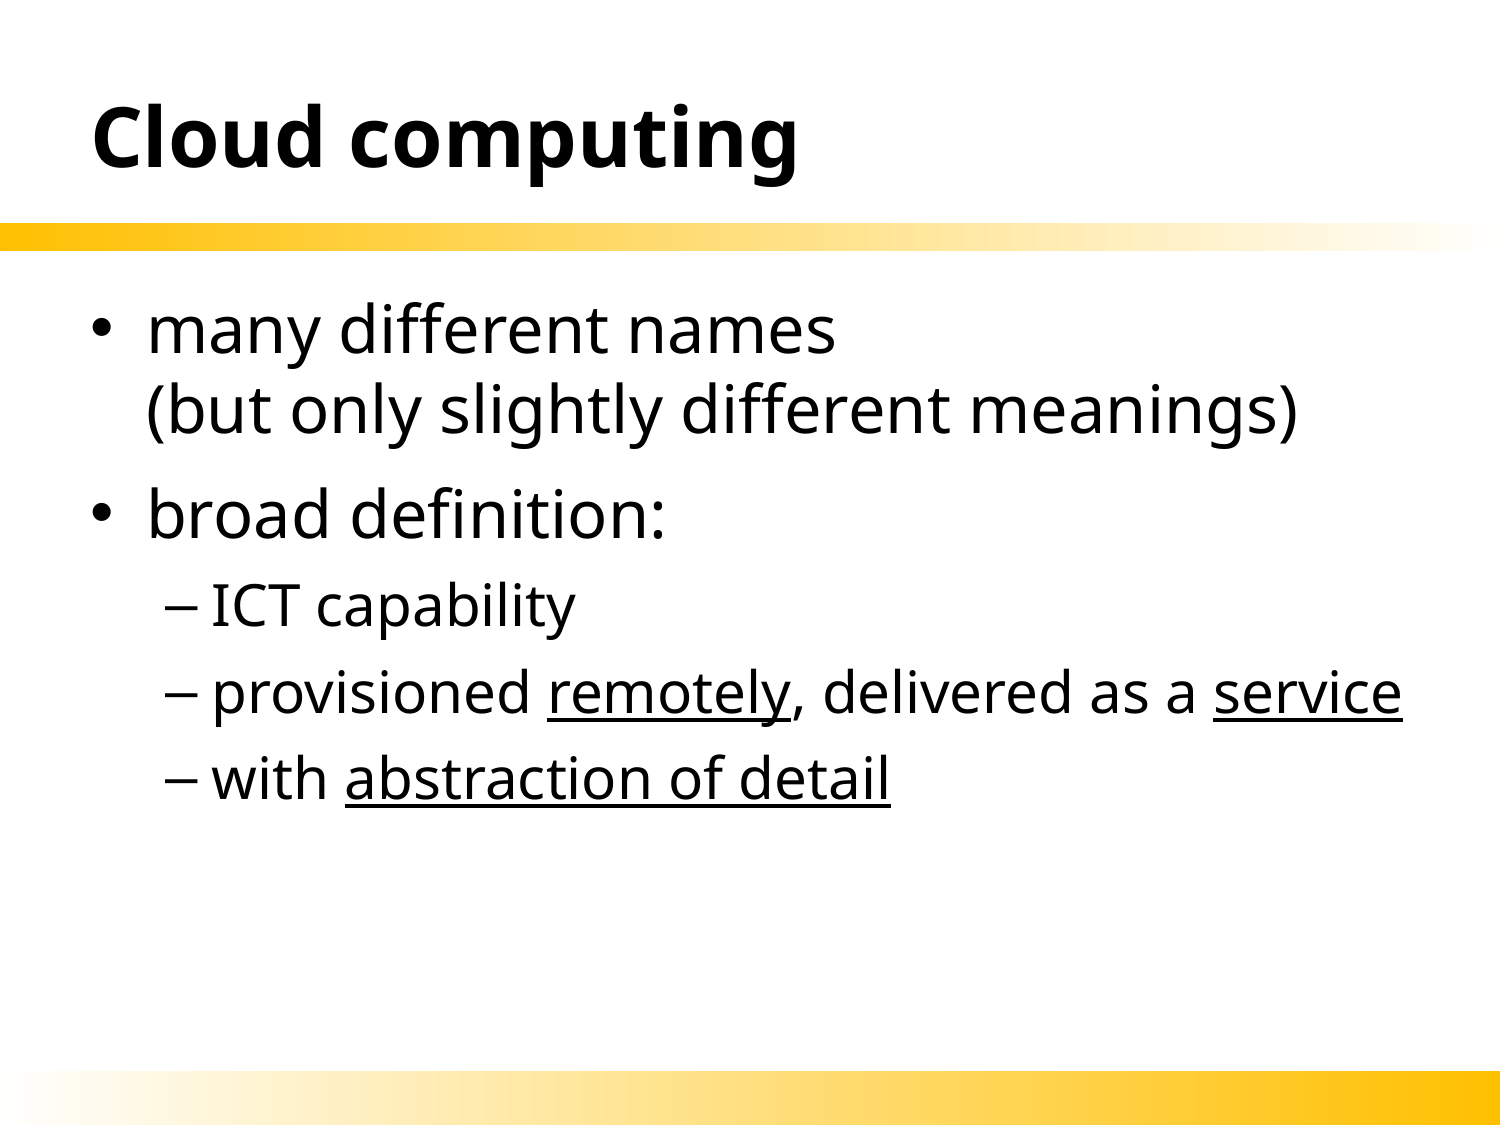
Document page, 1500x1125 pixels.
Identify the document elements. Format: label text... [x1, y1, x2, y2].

title Cloud computing [75, 45, 1425, 250]
table_header Product Name [1172, 1072, 1177, 1125]
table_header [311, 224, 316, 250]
table_header Type [1113, 1072, 1118, 1125]
list many different names (but only slightly different meanings) broad definition: ICT capability provisioned remotely, delivered as a service with abstraction of detail [75, 278, 1425, 1005]
table_header Type [293, 224, 298, 250]
